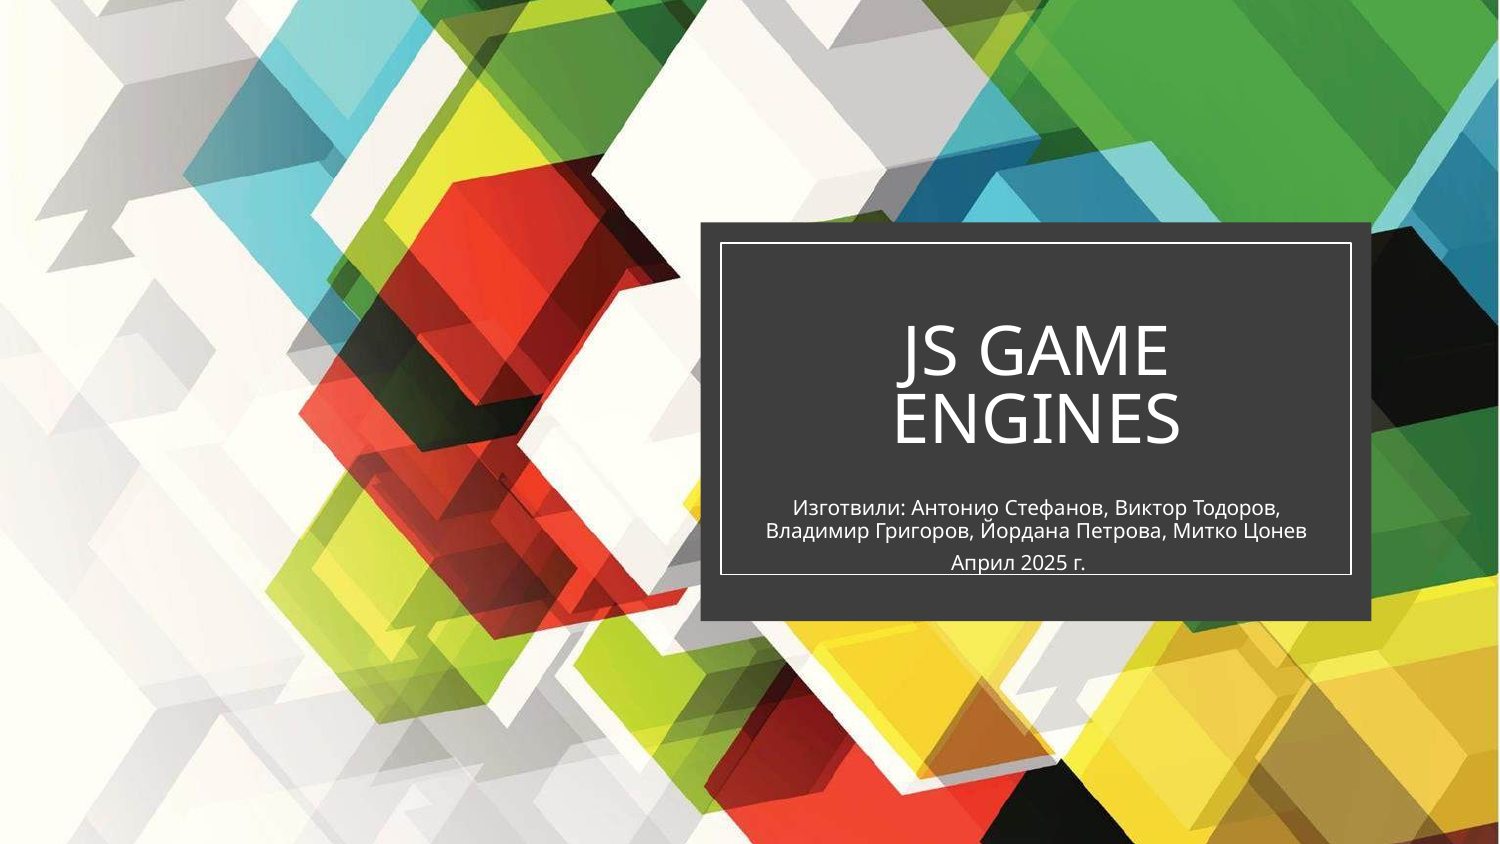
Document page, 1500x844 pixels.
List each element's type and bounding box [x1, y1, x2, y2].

text_box [0, 0, 1500, 844]
